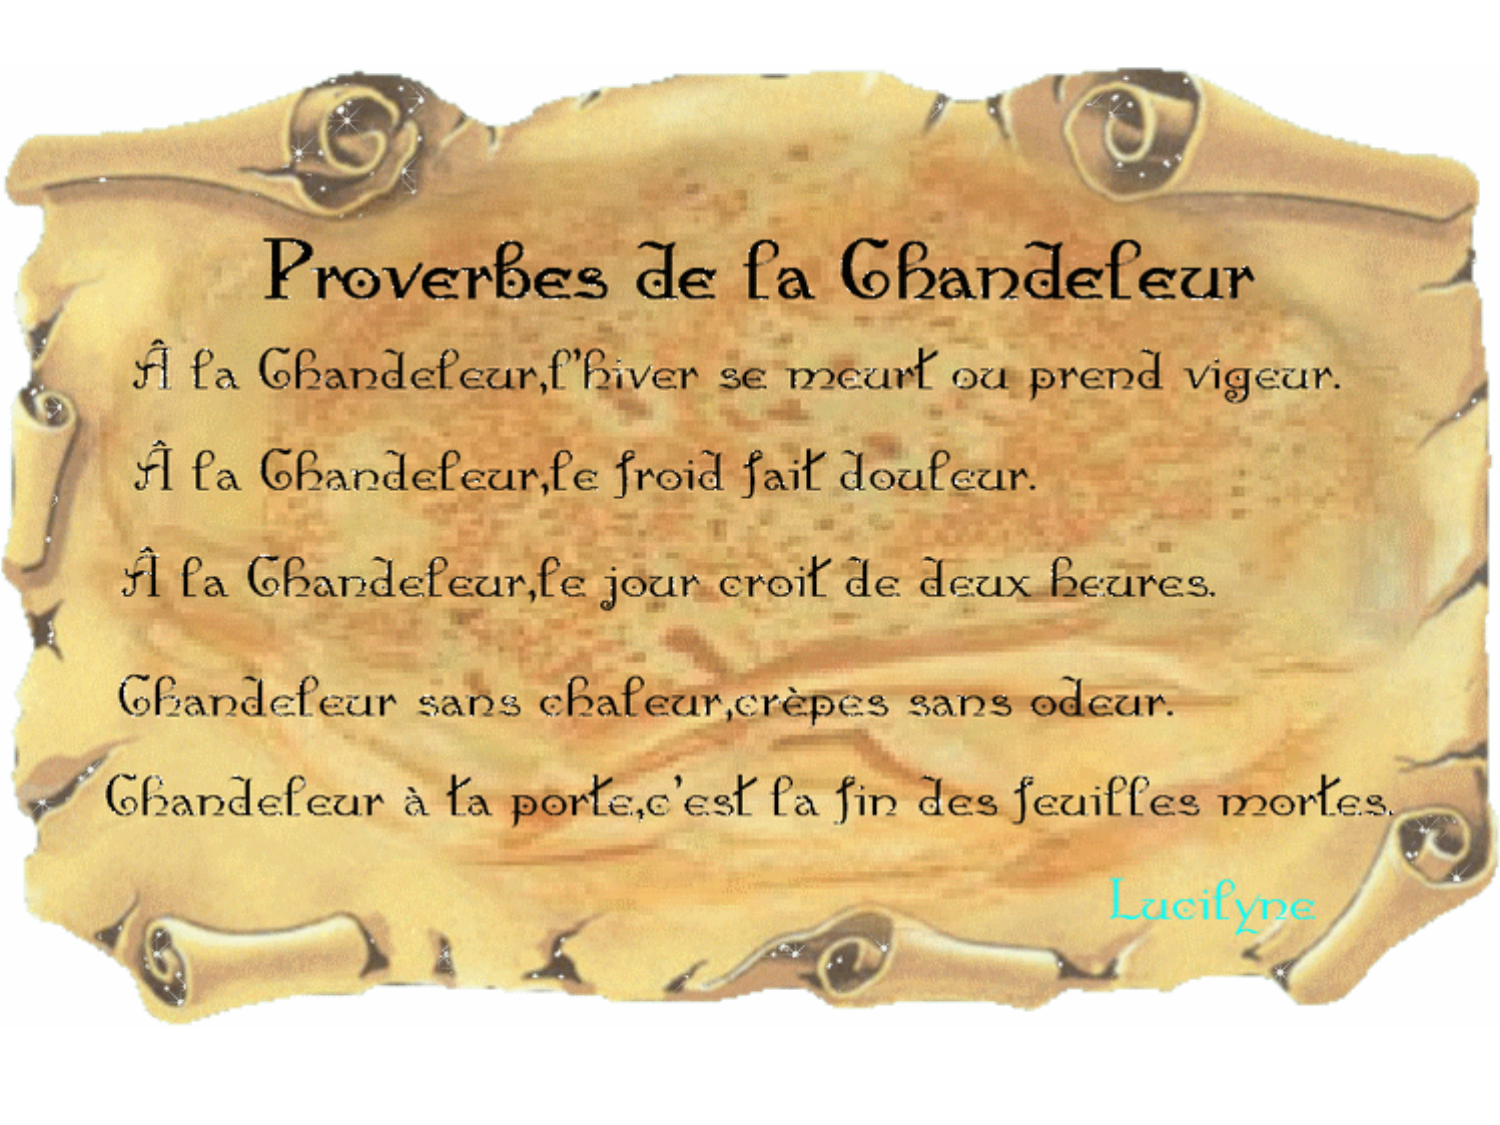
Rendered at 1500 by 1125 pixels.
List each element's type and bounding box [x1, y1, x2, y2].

picture [0, 66, 1500, 1028]
